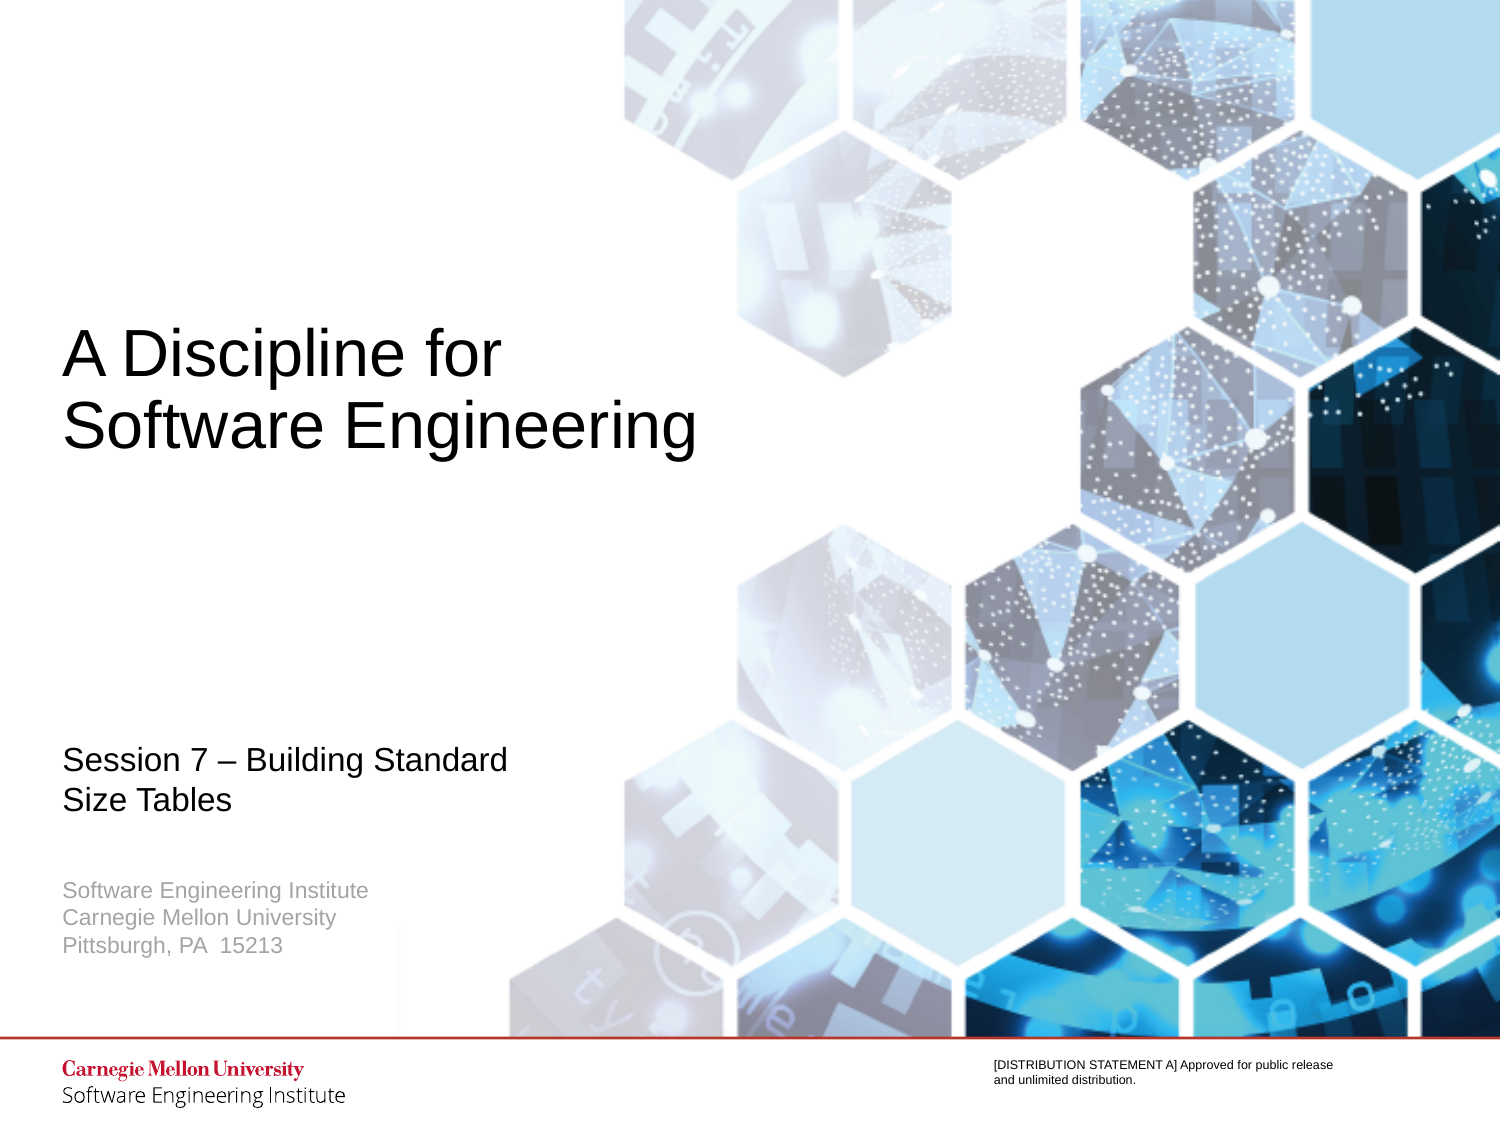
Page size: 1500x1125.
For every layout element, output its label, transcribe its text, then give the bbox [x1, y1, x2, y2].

picture [0, 0, 1500, 1036]
subtitle Session 7 – Building Standard Size Tables [62, 737, 849, 857]
title A Discipline for Software Engineering [62, 318, 967, 721]
